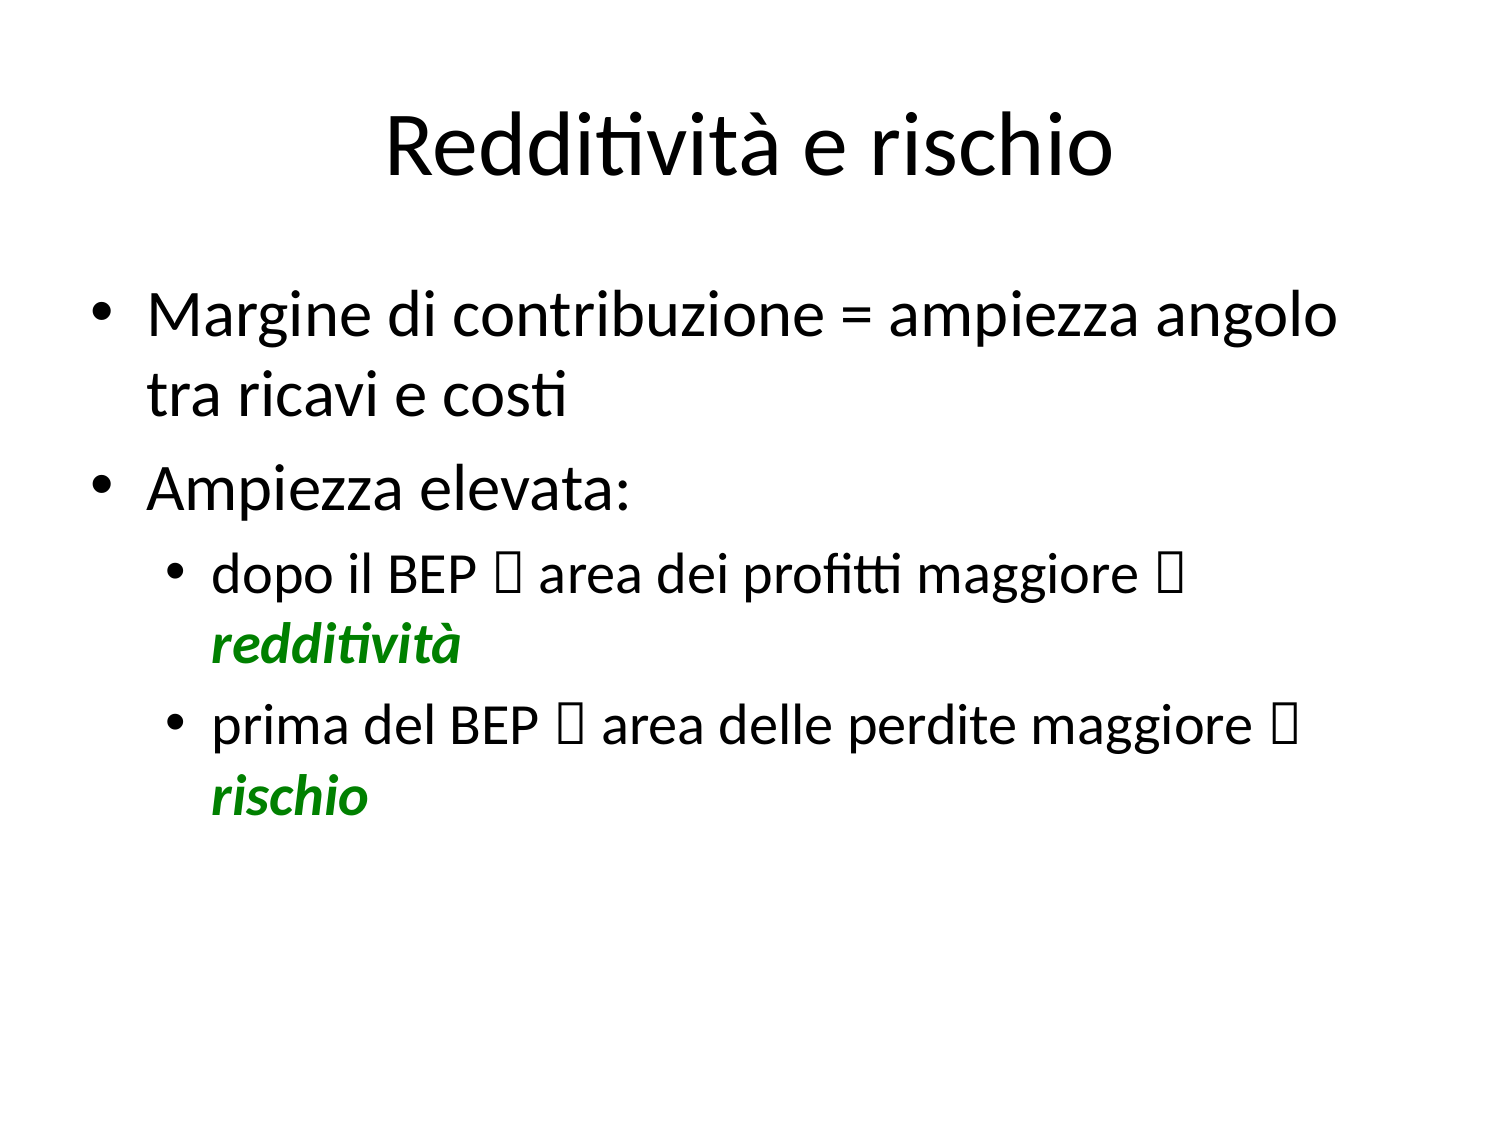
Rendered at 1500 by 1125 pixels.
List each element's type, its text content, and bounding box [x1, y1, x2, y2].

list Margine di contribuzione = ampiezza angolo tra ricavi e costi Ampiezza elevata: dopo il BEP  area dei profitti maggiore  redditività prima del BEP  area delle perdite maggiore  rischio [75, 262, 1425, 1005]
title Redditività e rischio [75, 45, 1425, 233]
